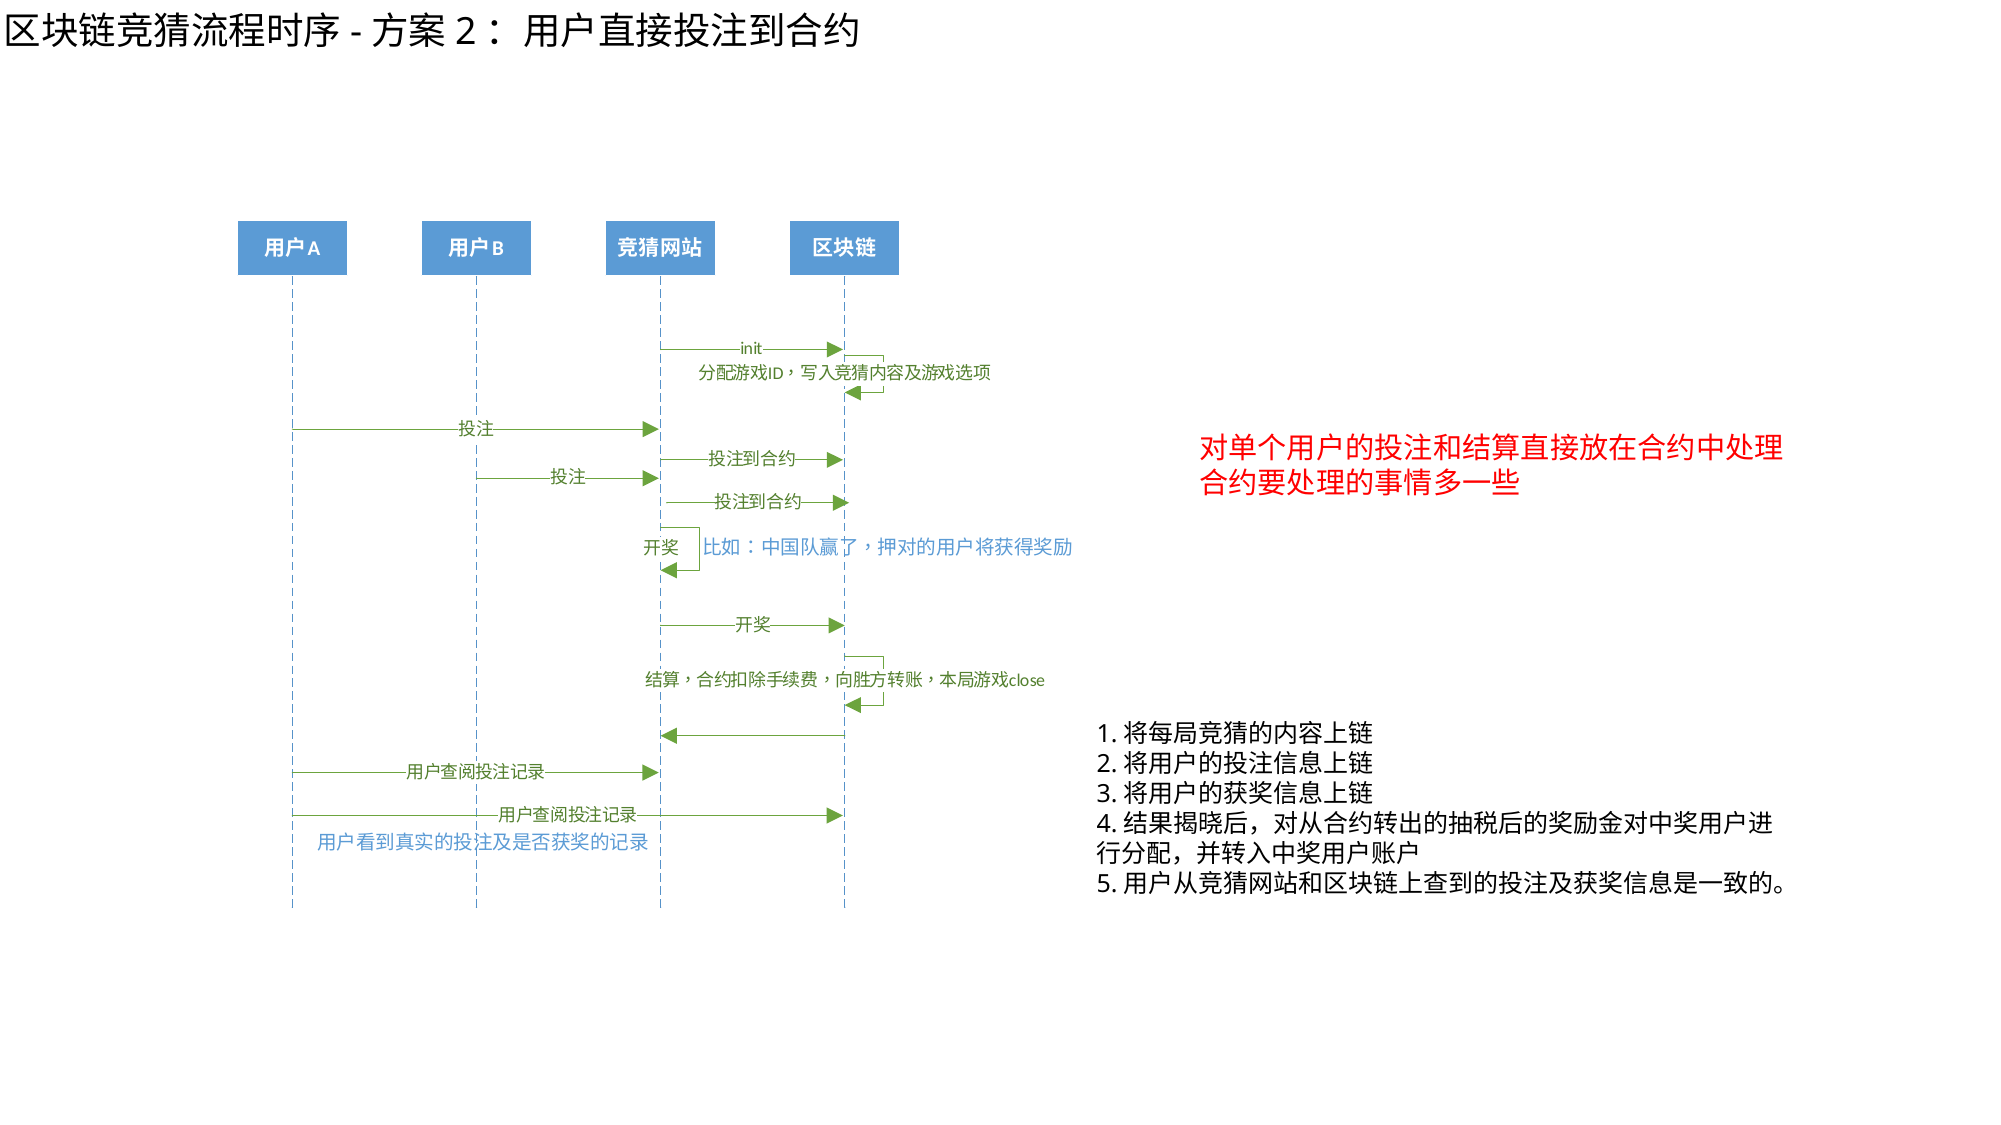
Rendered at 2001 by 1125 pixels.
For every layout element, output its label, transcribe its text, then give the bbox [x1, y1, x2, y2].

text_box 1.将每局竞猜的内容上链 2.将用户的投注信息上链 3.将用户的获奖信息上链 4.结果揭晓后，对从合约转出的抽税后的奖励金对中奖用户进行分配，并转入中奖用户账户 5.用户从竞猜网站和区块链上查到的投注及获奖信息是一致的。 [1082, 710, 1790, 905]
text_box 对单个用户的投注和结算直接放在合约中处理 合约要处理的事情多一些 [1184, 421, 1800, 507]
text_box 区块链竞猜流程时序-方案2：用户直接投注到合约 [0, 0, 876, 60]
picture [234, 217, 1082, 908]
